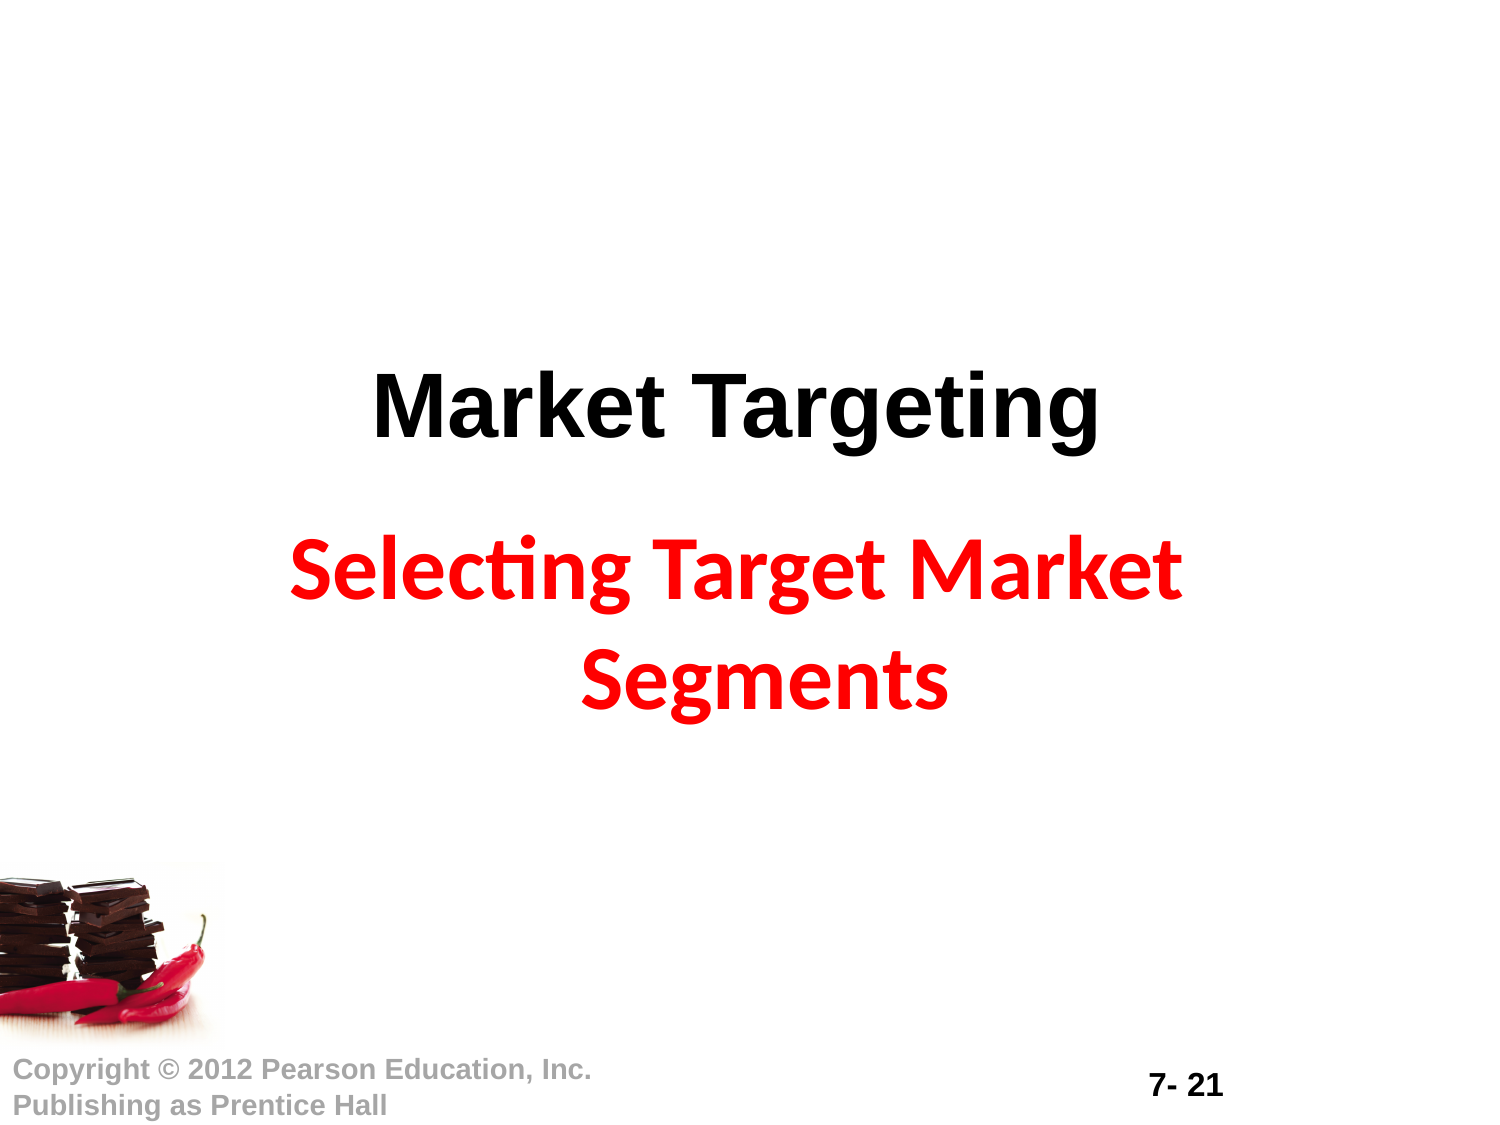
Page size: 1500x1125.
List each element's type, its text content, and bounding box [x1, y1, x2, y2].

list Selecting Target Market Segments [149, 499, 1326, 738]
title Market Targeting [112, 324, 1388, 513]
picture [0, 862, 225, 1050]
